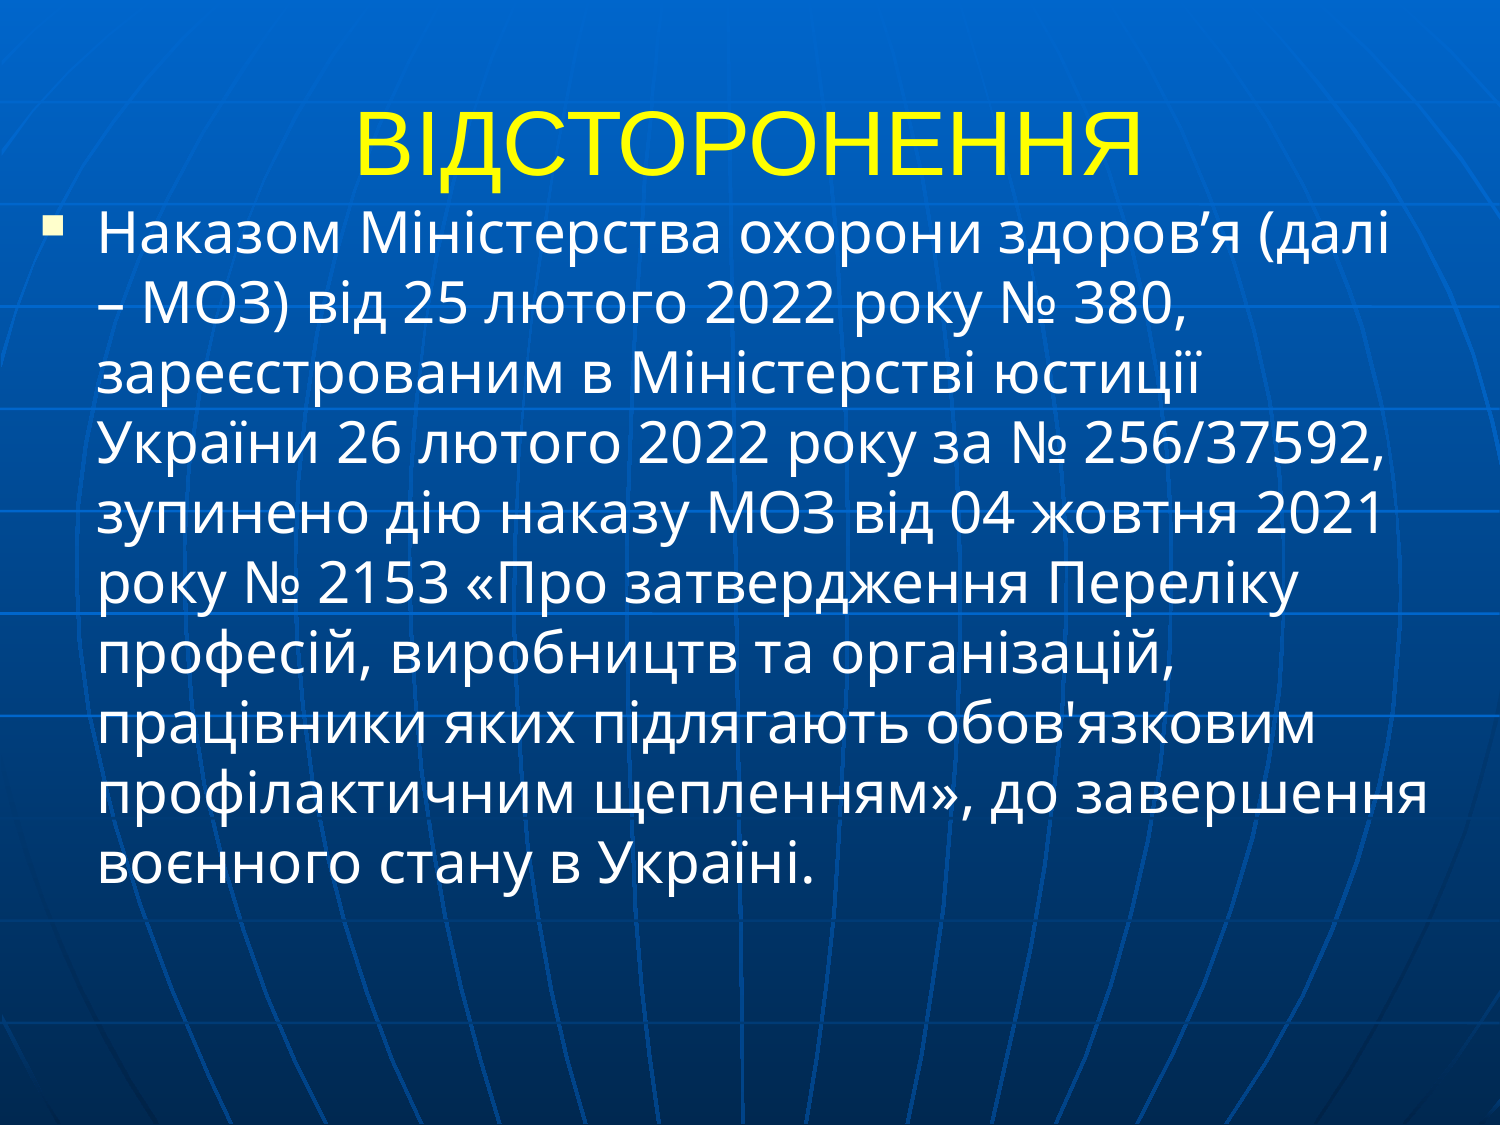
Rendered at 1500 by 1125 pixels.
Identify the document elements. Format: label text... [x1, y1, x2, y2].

list Наказом Міністерства охорони здоров’я (далі – МОЗ) від 25 лютого 2022 року № 380, зареєстрованим в Міністерстві юстиції України 26 лютого 2022 року за № 256/37592, зупинено дію наказу МОЗ від 04 жовтня 2021 року № 2153 «Про затвердження Переліку професій, виробництв та організацій, працівники яких підлягають обов'язковим профілактичним щепленням», до завершення воєнного стану в Україні. [24, 187, 1450, 1100]
title ВІДСТОРОНЕННЯ [75, 45, 1425, 187]
